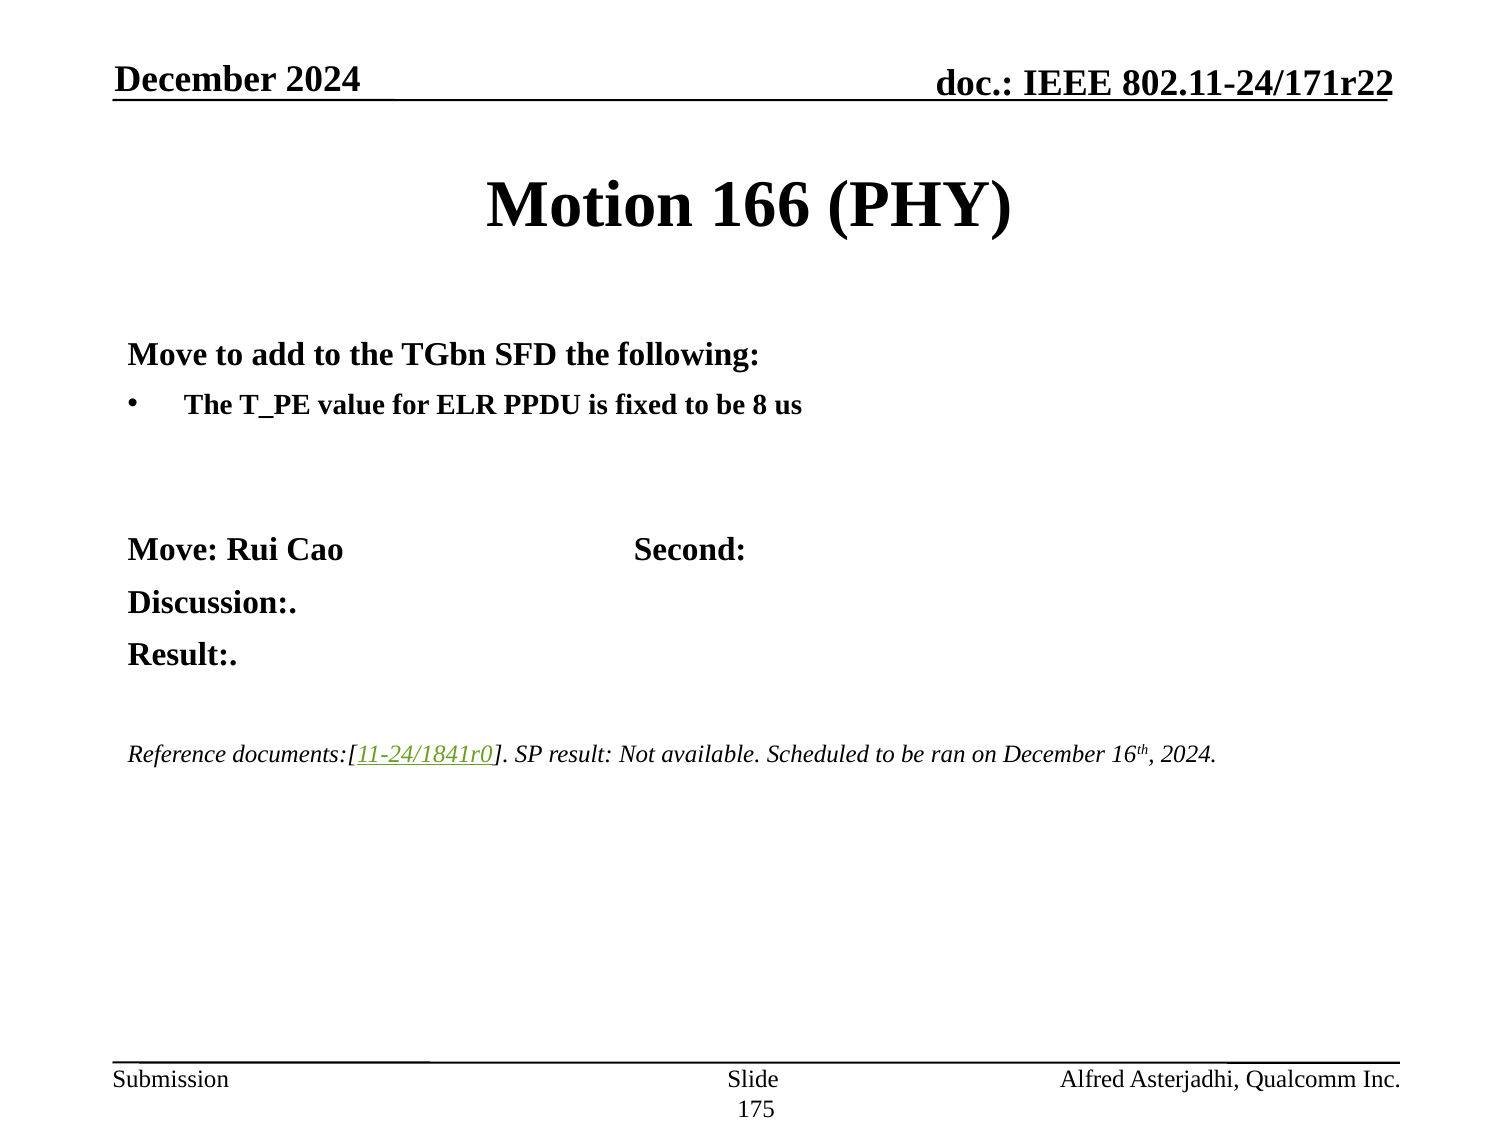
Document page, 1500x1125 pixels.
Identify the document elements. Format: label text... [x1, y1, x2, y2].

title Motion 166 (PHY) [112, 112, 1388, 288]
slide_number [114, 54, 423, 100]
list Move to add to the TGbn SFD the following: The T_PE value for ELR PPDU is fixed to be 8 us Move: Rui Cao Second: Discussion:. Result:. Reference documents:[11-24/1841r0]. SP result: Not available. Scheduled to be ran on December 16th, 2024. [112, 324, 1388, 1000]
footer Alfred Asterjadhi, Qualcomm Inc. [878, 1061, 1402, 1093]
slide_number Slide 175 [712, 1061, 800, 1123]
